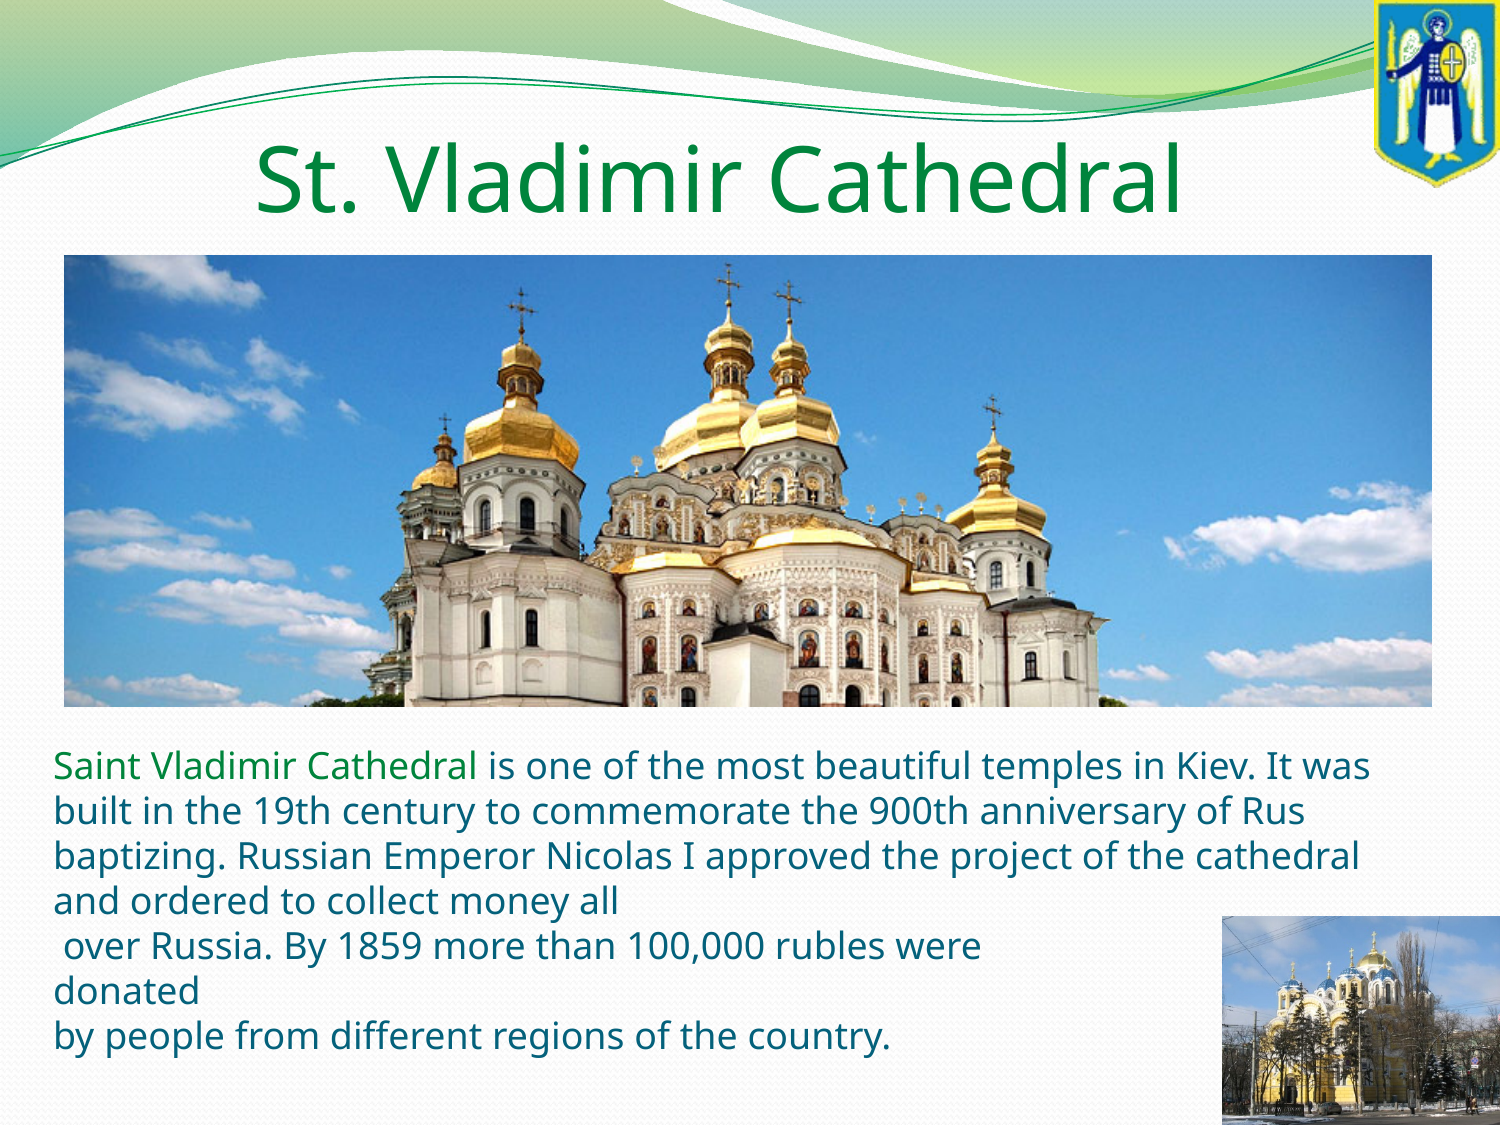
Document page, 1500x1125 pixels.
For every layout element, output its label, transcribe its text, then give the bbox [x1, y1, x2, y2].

title Saint Vladimir Cathedral is one of the most beautiful temples in Kiev. It was built in the 19th century to commemorate the 900th anniversary of Rus baptizing. Russian Emperor Nicolas I approved the project of the cathedral and ordered to collect money all over Russia. By 1859 more than 100,000 rubles were donated by people from different regions of the country. [52, 869, 1416, 1058]
picture [64, 255, 1433, 708]
text_box St. Vladimir Cathedral [239, 113, 1202, 239]
picture [1374, 0, 1500, 188]
picture [1222, 916, 1500, 1125]
